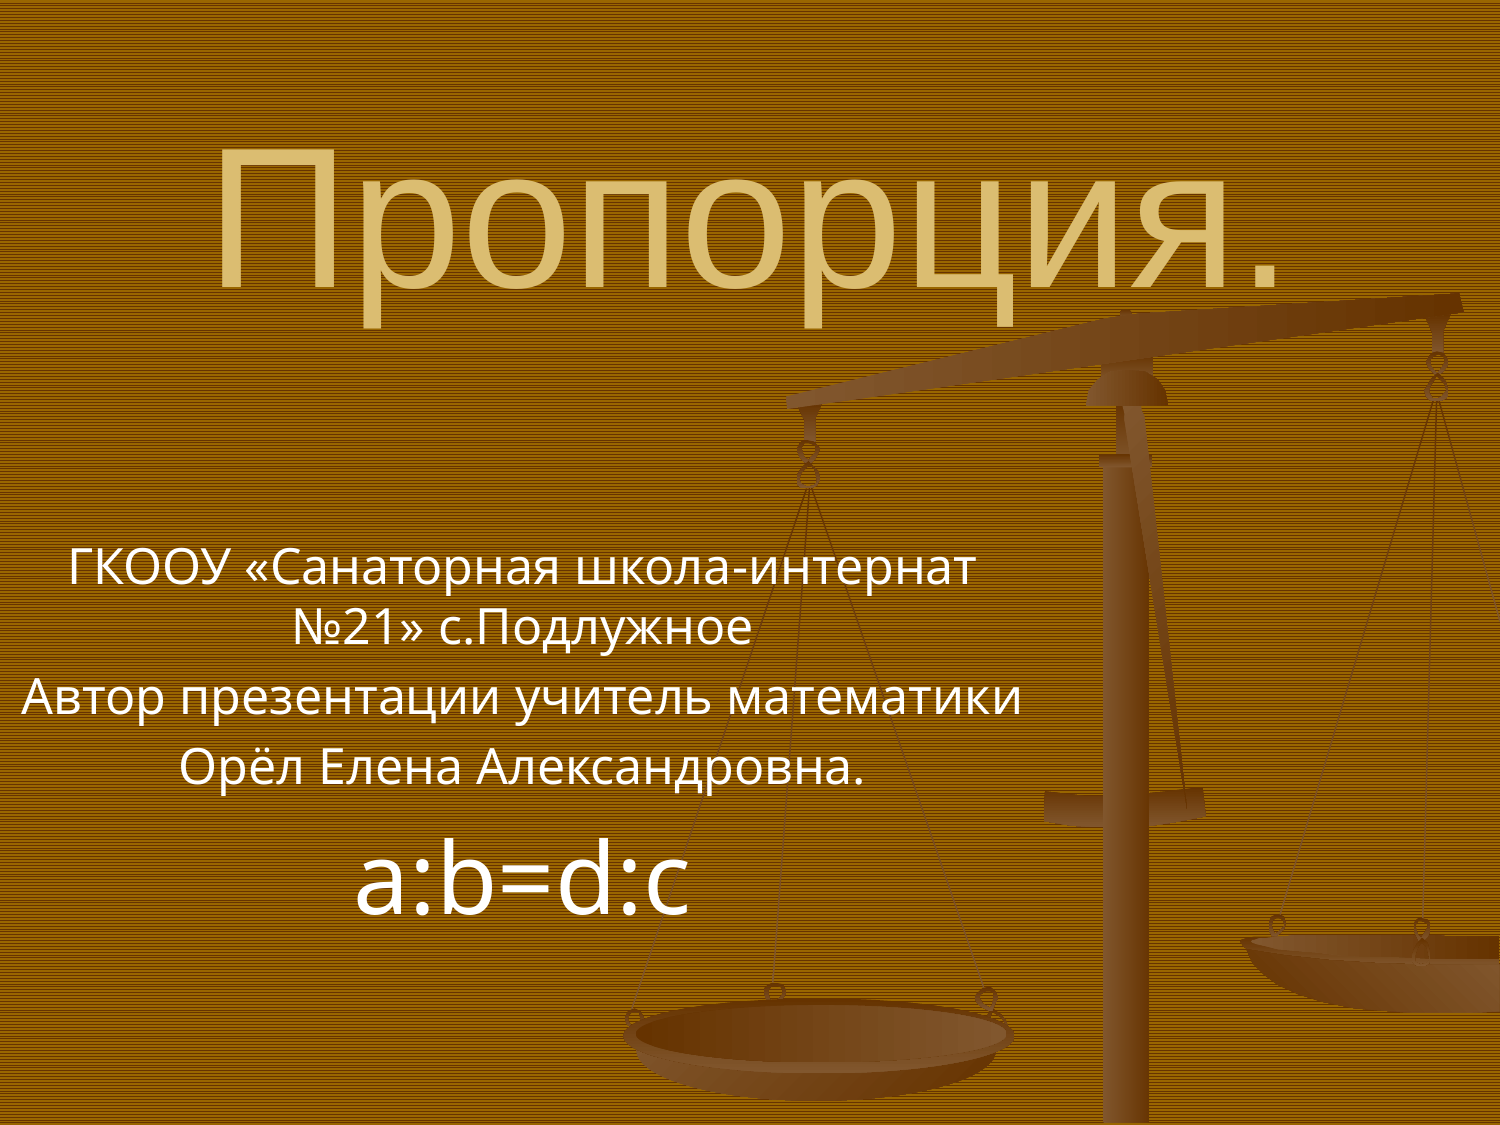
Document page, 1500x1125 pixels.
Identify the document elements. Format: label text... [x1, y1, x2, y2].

subtitle ГКООУ «Санаторная школа-интернат №21» с.Подлужное Автор презентации учитель математики Орёл Елена Александровна. a:b=d:c [0, 526, 1046, 1125]
title Пропорция. [112, 289, 1388, 576]
